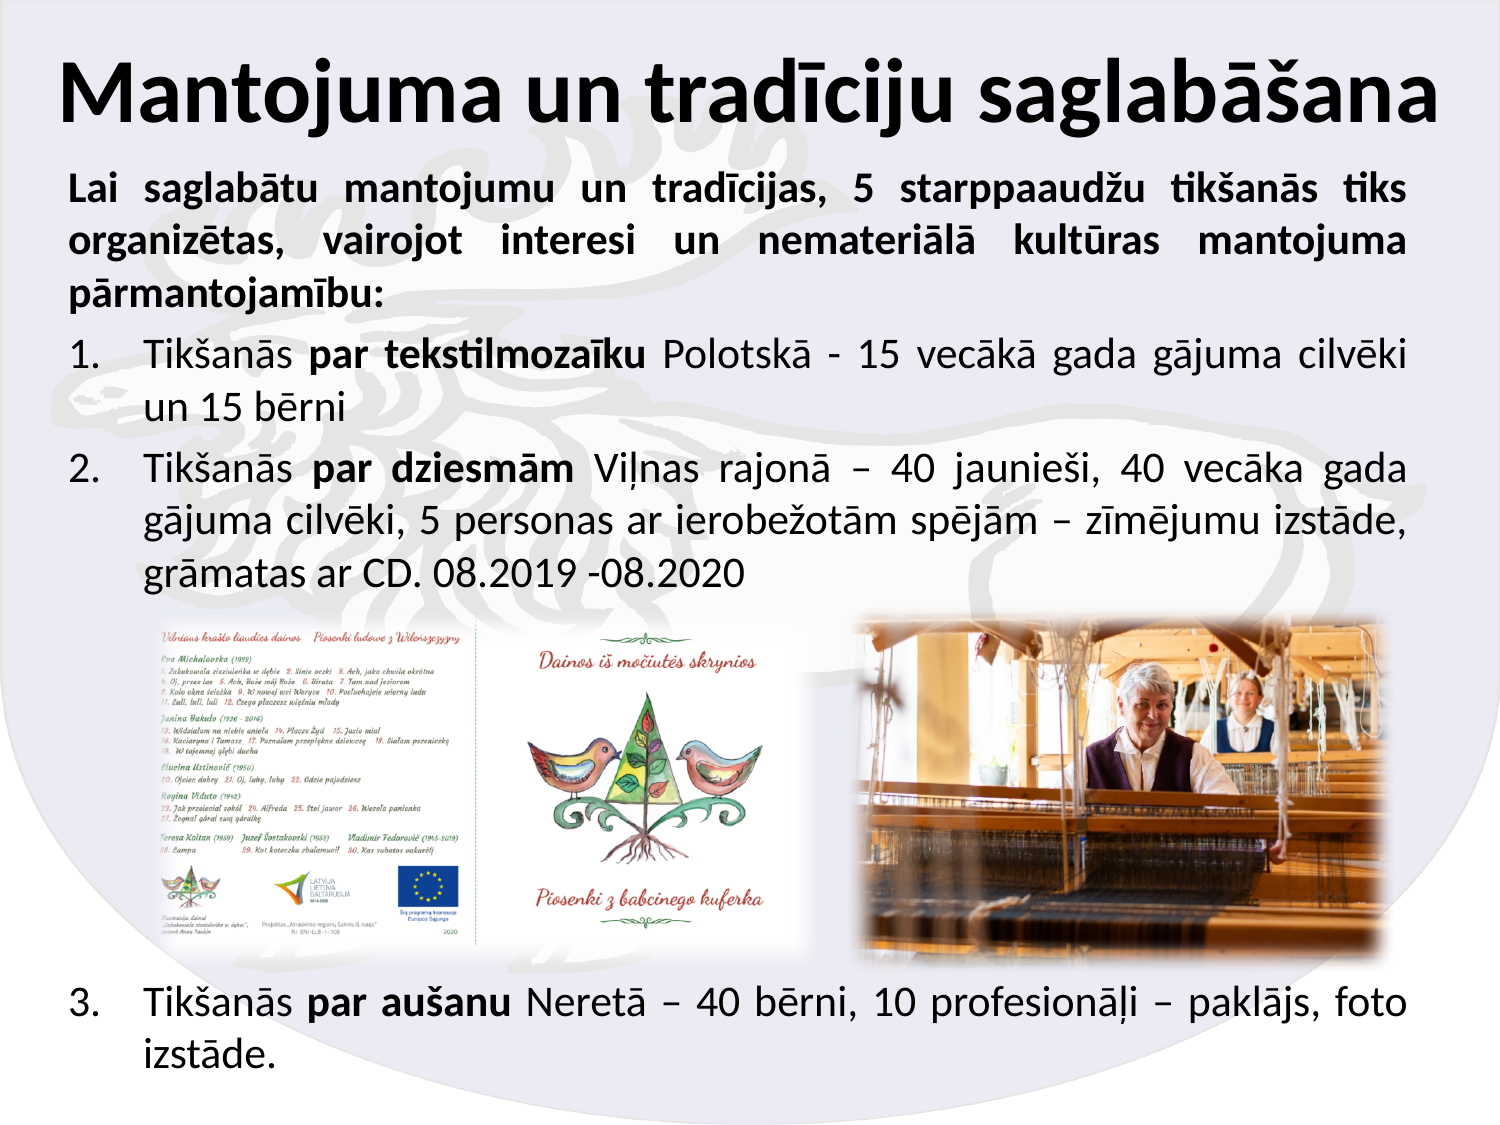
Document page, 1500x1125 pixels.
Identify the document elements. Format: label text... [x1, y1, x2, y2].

title Mantojuma un tradīciju saglabāšana [17, 16, 1483, 155]
picture [147, 606, 827, 975]
list Lai saglabātu mantojumu un tradīcijas, 5 starppaaudžu tikšanās tiks organizētas, vairojot interesi un nemateriālā kultūras mantojuma pārmantojamību: Tikšanās par tekstilmozaīku Polotskā - 15 vecākā gada gājuma cilvēki un 15 bērni Tikšanās par dziesmām Viļnas rajonā – 40 jaunieši, 40 vecāka gada gājuma cilvēki, 5 personas ar ierobežotām spējām – zīmējumu izstāde, grāmatas ar CD. 08.2019 -08.2020 Tikšanās par aušanu Neretā – 40 bērni, 10 profesionāļi – paklājs, foto izstāde. [53, 151, 1424, 1109]
picture [844, 606, 1396, 975]
